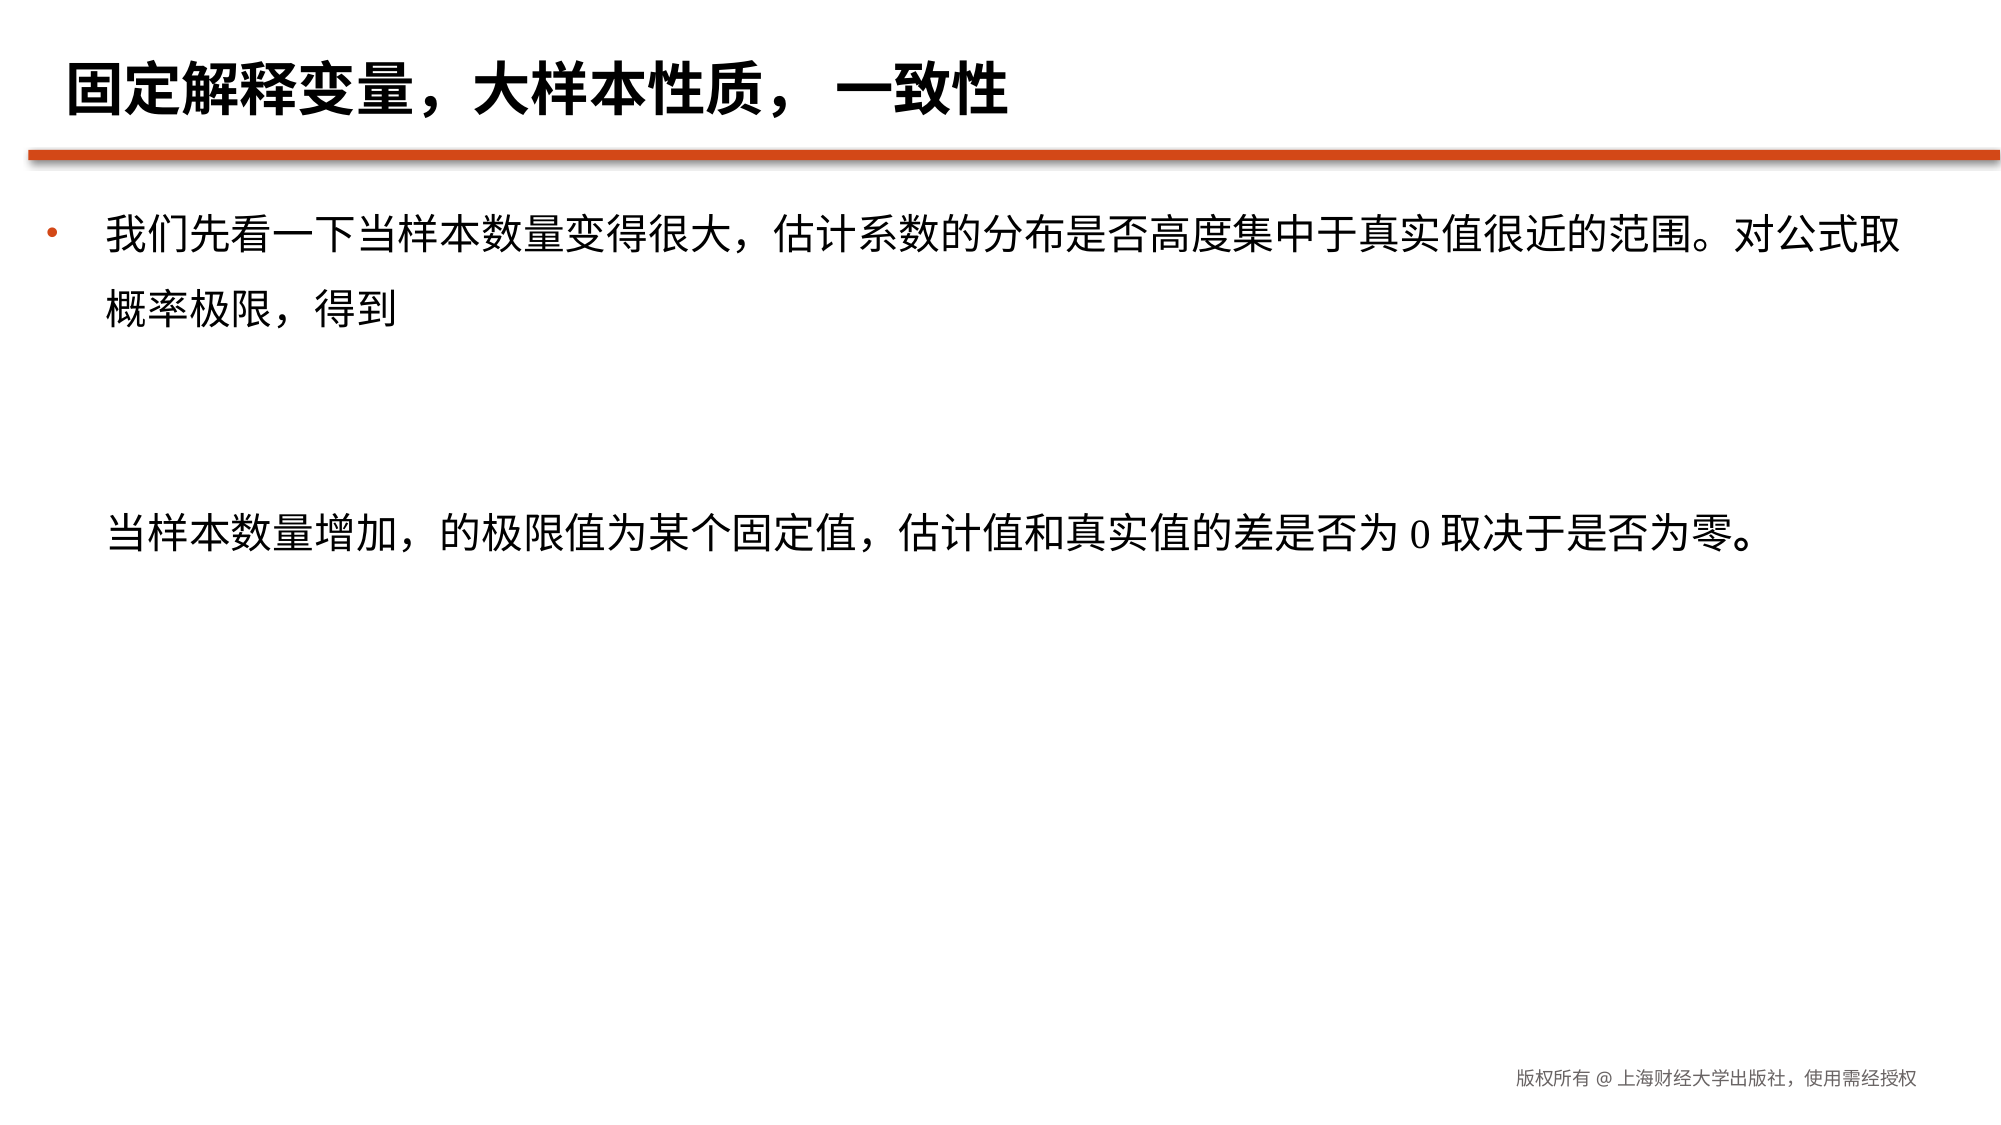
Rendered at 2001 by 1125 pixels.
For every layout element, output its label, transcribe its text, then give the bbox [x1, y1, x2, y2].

footer 版权所有@上海财经大学出版社，使用需经授权 [1483, 1046, 1950, 1109]
title 固定解释变量，大样本性质， 一致性 [50, 50, 1825, 138]
